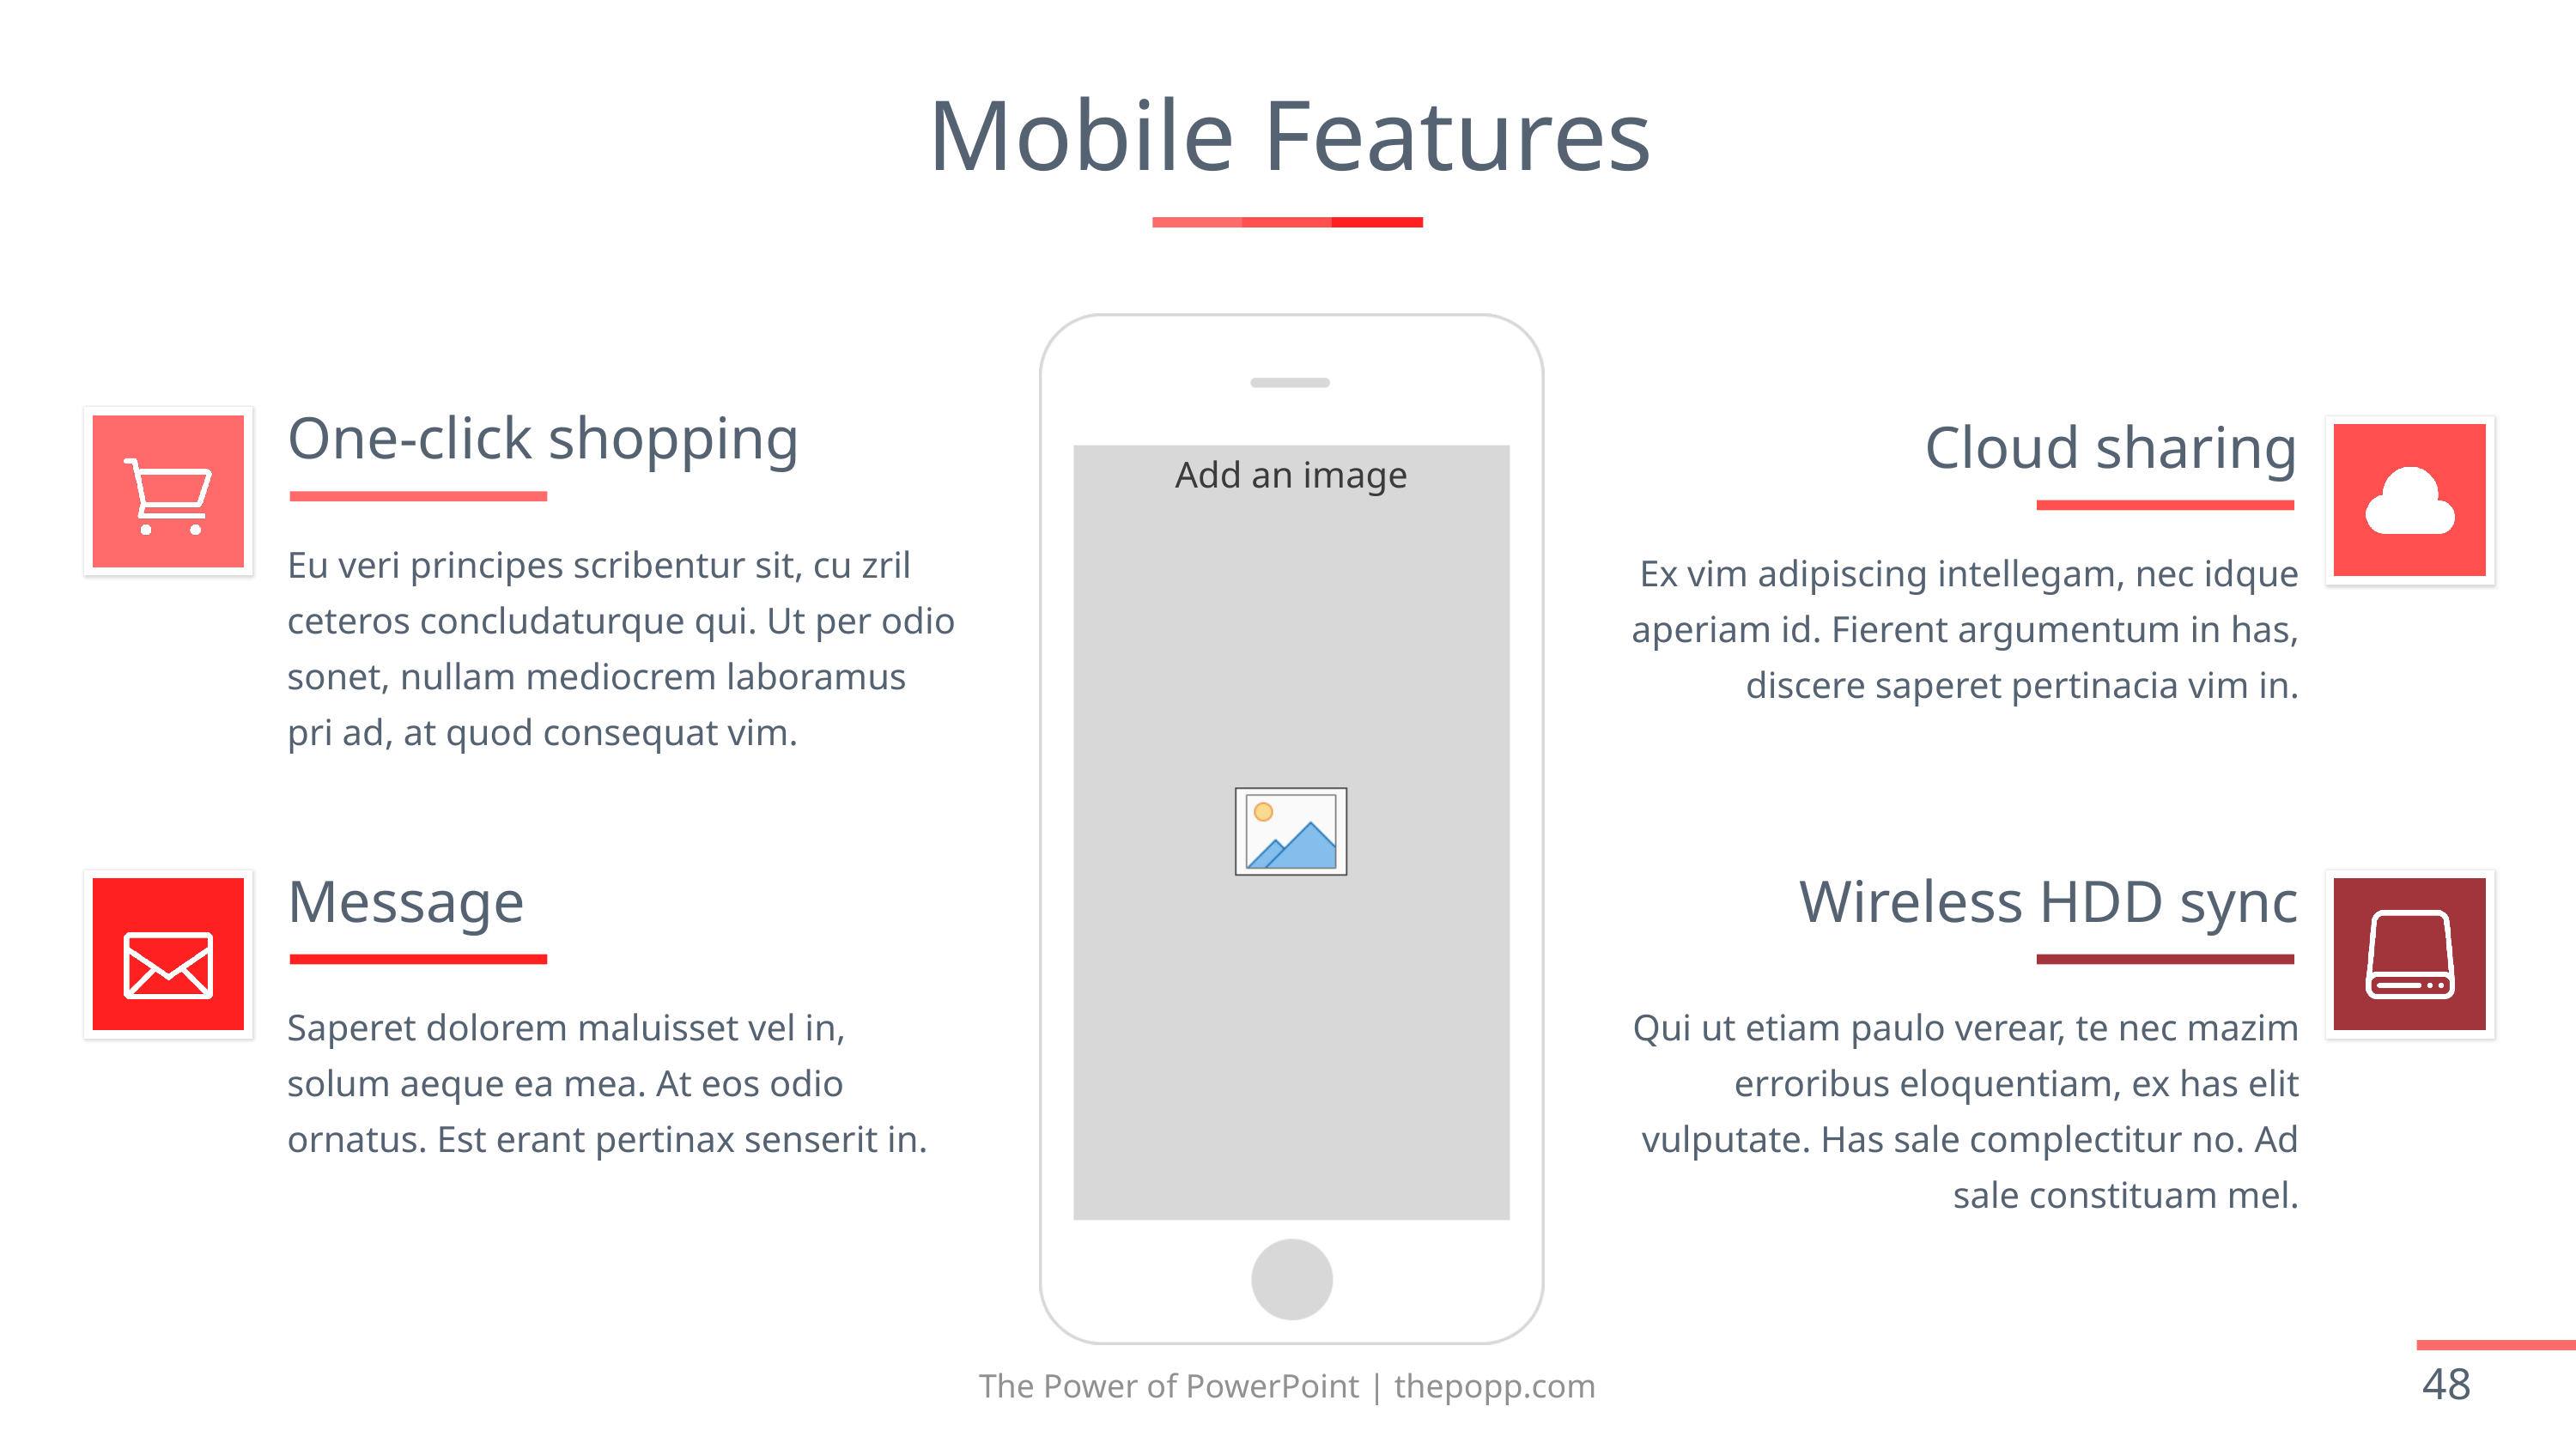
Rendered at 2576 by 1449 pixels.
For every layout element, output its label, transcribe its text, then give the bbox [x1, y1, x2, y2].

list Qui ut etiam paulo verear, te nec mazim erroribus eloquentiam, ex has elit vulputate. Has sale complectitur no. Ad sale constituam mel. [1604, 985, 2313, 1276]
picture [2366, 910, 2455, 999]
list Saperet dolorem maluisset vel in, solum aeque ea mea. At eos odio ornatus. Est erant pertinax senserit in. [274, 985, 971, 1276]
list Message [274, 846, 971, 952]
picture [124, 910, 213, 999]
title Mobile Features [69, 49, 2512, 230]
picture [2366, 455, 2455, 545]
list One-click shopping [274, 383, 971, 489]
picture [1039, 313, 1545, 1345]
footer The Power of PowerPoint | thepopp.com [853, 1349, 1723, 1427]
picture [124, 446, 213, 536]
list Eu veri principes scribentur sit, cu zril ceteros concludaturque qui. Ut per odio sonet, nullam mediocrem laboramus pri ad, at quod consequat vim. [274, 523, 971, 813]
slide_number 48 [2409, 1351, 2576, 1421]
list Cloud sharing [1604, 392, 2313, 498]
list Wireless HDD sync [1604, 846, 2313, 952]
list Ex vim adipiscing intellegam, nec idque aperiam id. Fierent argumentum in has, discere saperet pertinacia vim in. [1604, 531, 2313, 822]
